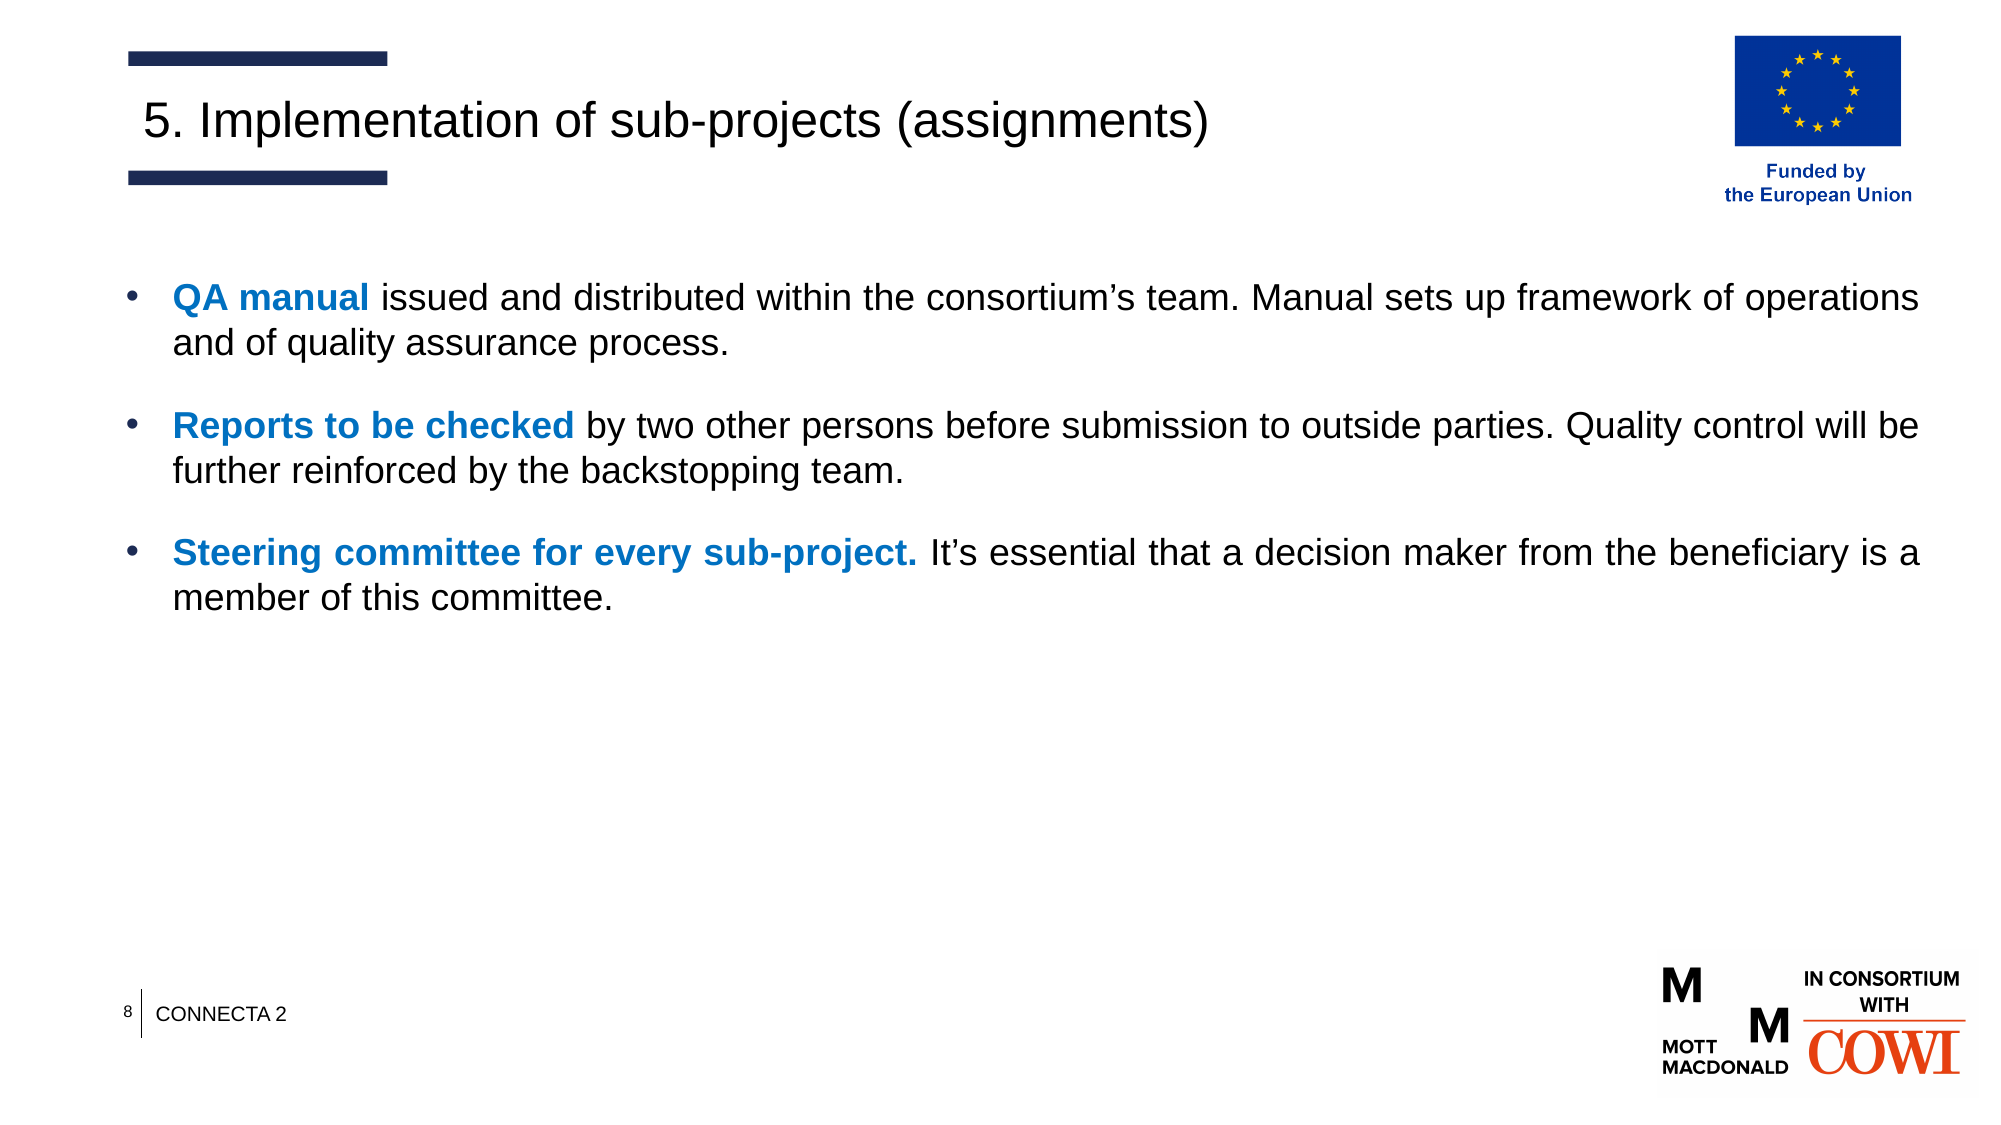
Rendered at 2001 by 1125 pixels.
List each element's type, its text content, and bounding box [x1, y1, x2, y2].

text_box QA manual issued and distributed within the consortium’s team. Manual sets up framework of operations and of quality assurance process. Reports to be checked by two other persons before submission to outside parties. Quality control will be further reinforced by the backstopping team. Steering committee for every sub-project. It’s essential that a decision maker from the beneficiary is a member of this committee. [110, 265, 1936, 709]
picture [1657, 949, 1979, 1098]
picture [1715, 15, 1921, 223]
text_box CONNECTA 2 [143, 993, 633, 1033]
slide_number 8 [43, 974, 133, 1058]
text_box 5. Implementation of sub-projects (assignments) [128, 79, 1656, 155]
